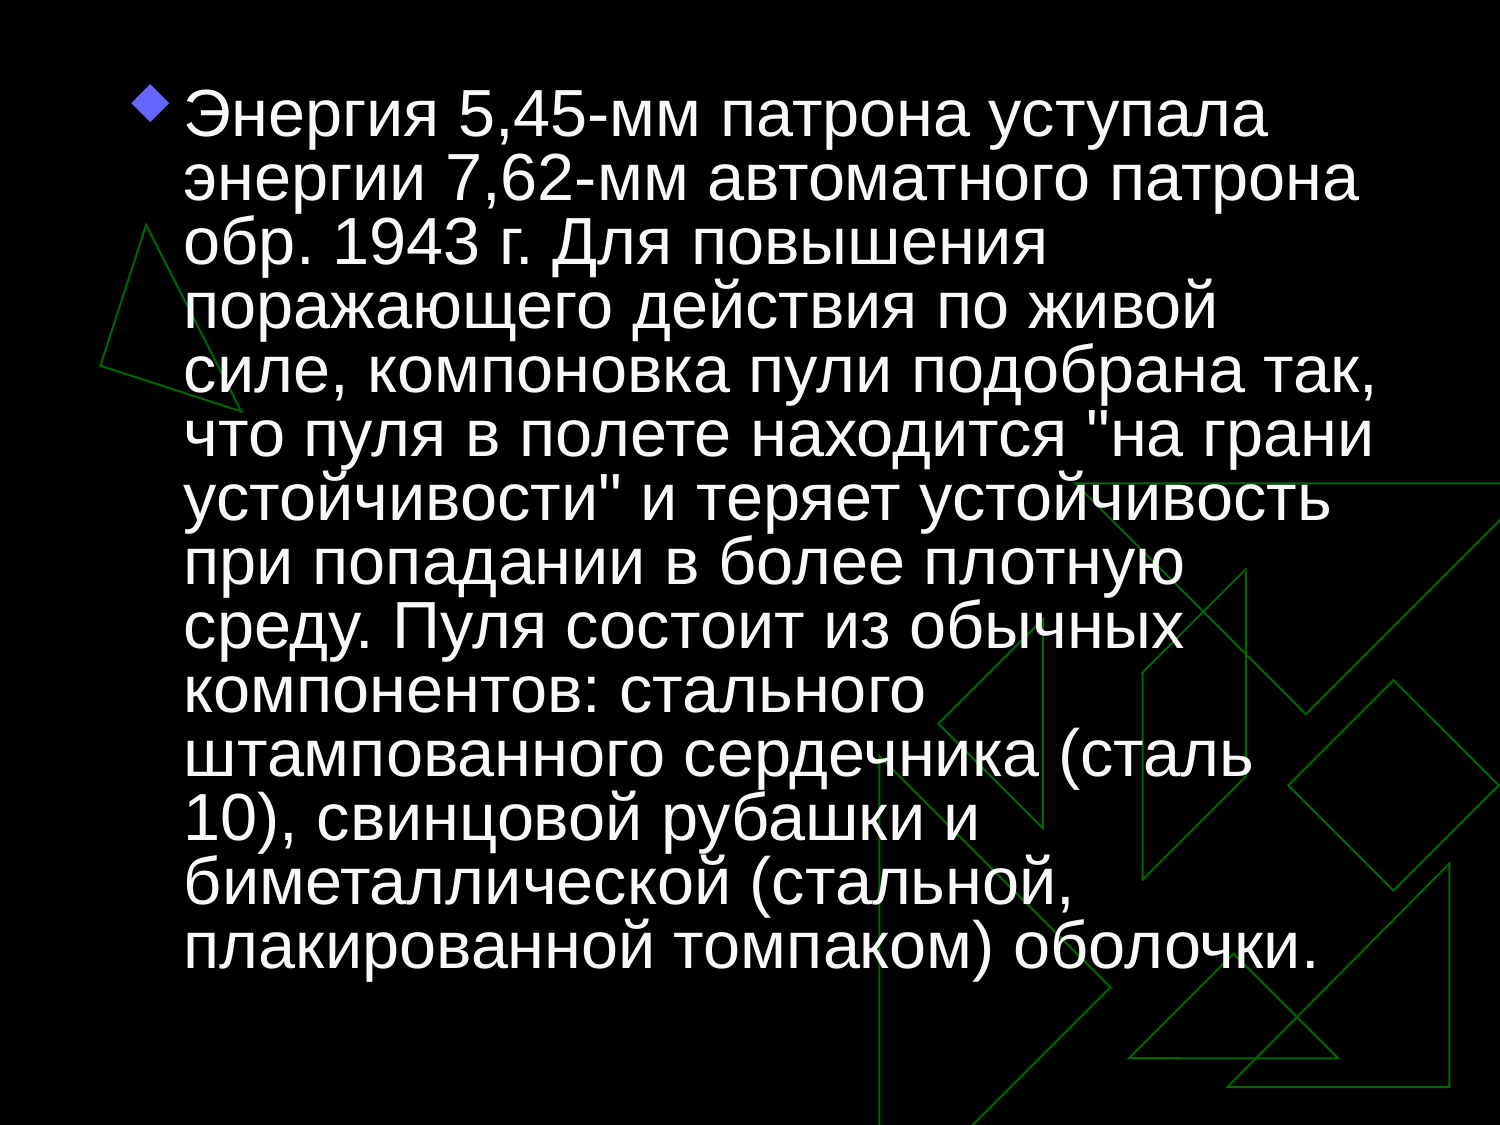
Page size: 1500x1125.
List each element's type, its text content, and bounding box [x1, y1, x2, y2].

list Энергия 5,45-мм патрона уступала энергии 7,62-мм автоматного патрона обр. 1943 г. Для повышения поражающего действия по живой силе, компоновка пули подобрана так, что пуля в полете находится "на грани устойчивости" и теряет устойчивость при попадании в более плотную среду. Пуля состоит из обычных компонентов: стального штампованного сердечника (сталь 10), свинцовой рубашки и биметаллической (стальной, плакированной томпаком) оболочки. [112, 78, 1395, 1024]
